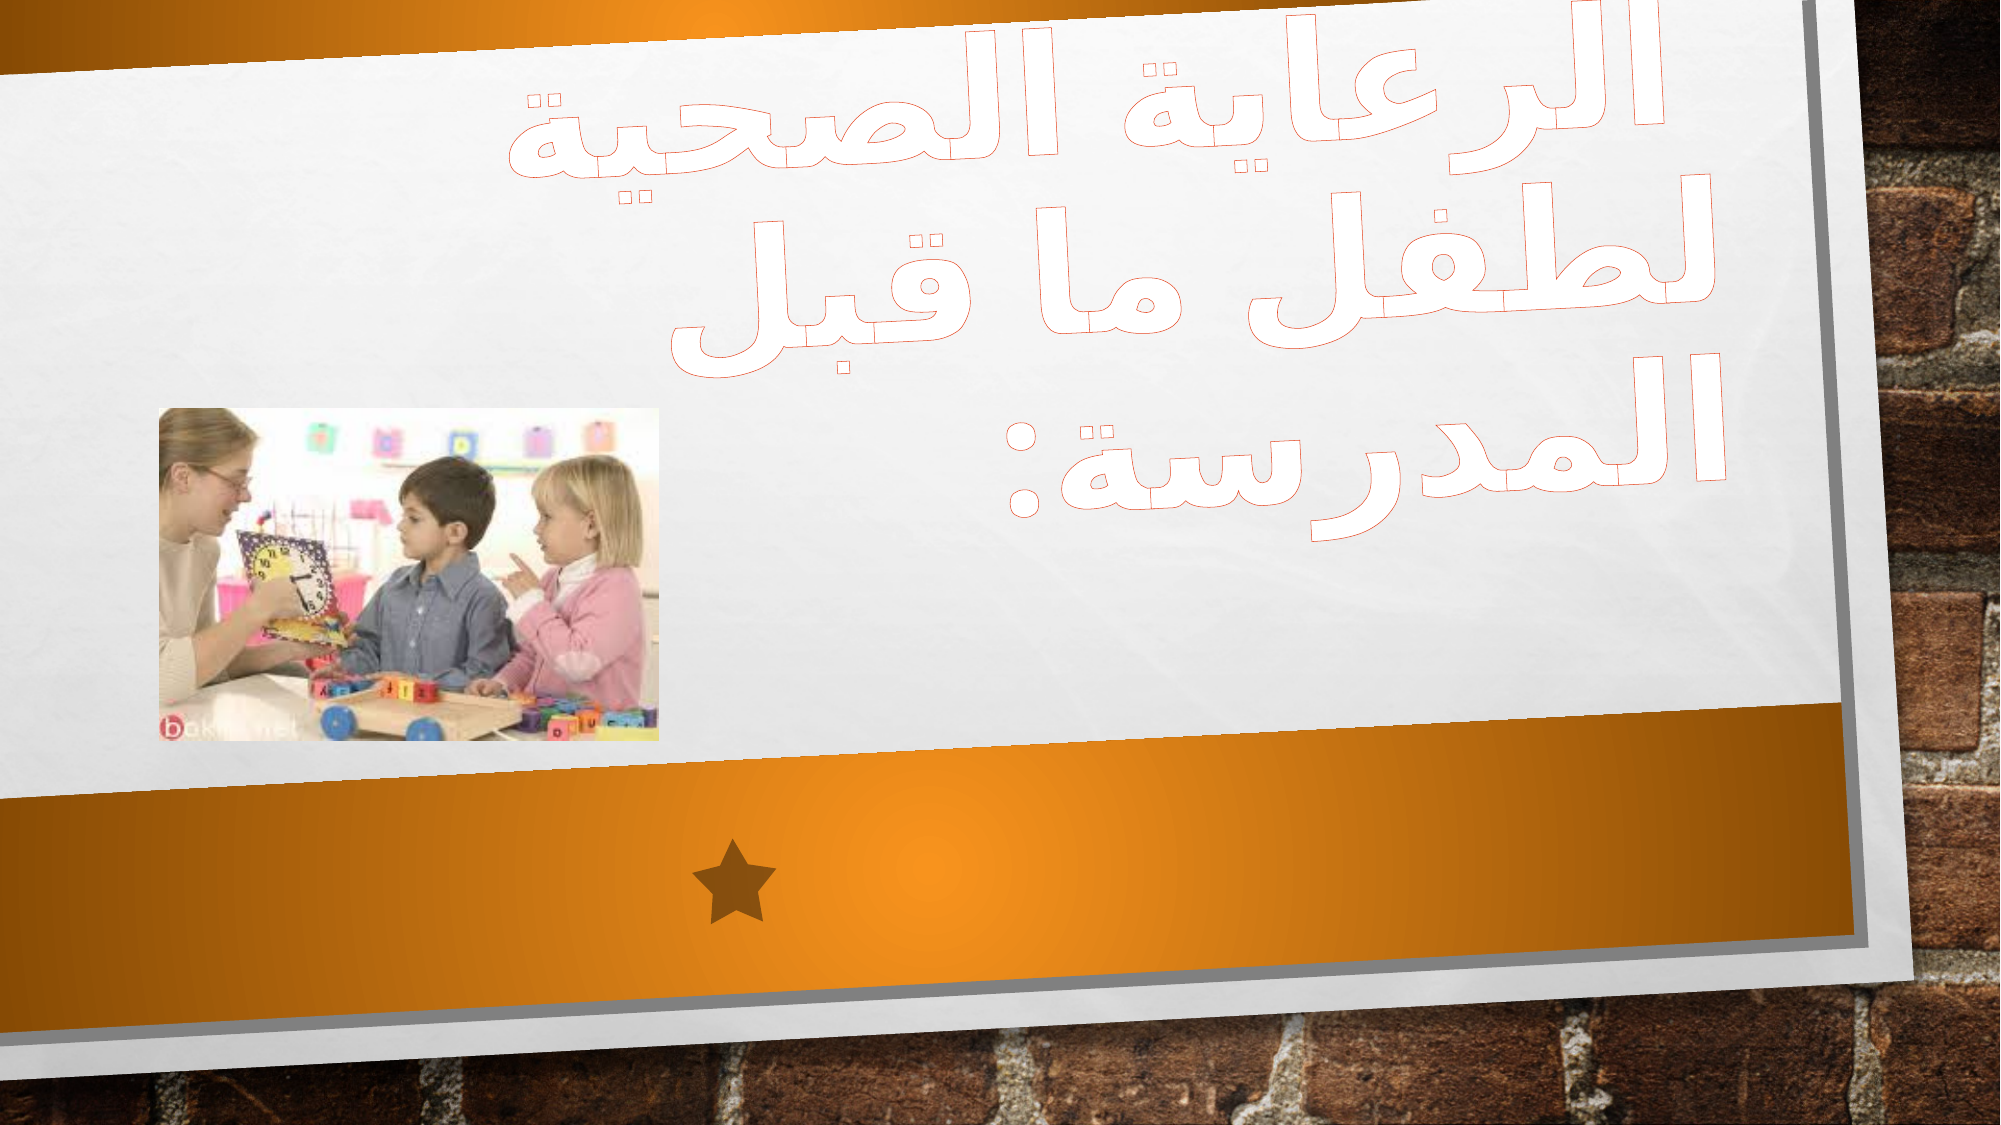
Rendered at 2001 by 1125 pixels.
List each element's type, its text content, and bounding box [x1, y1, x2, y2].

title الرعاية الصحية لطفل ما قبل المدرسة: [135, 67, 1758, 602]
picture [159, 408, 659, 741]
picture [0, 0, 2000, 1125]
